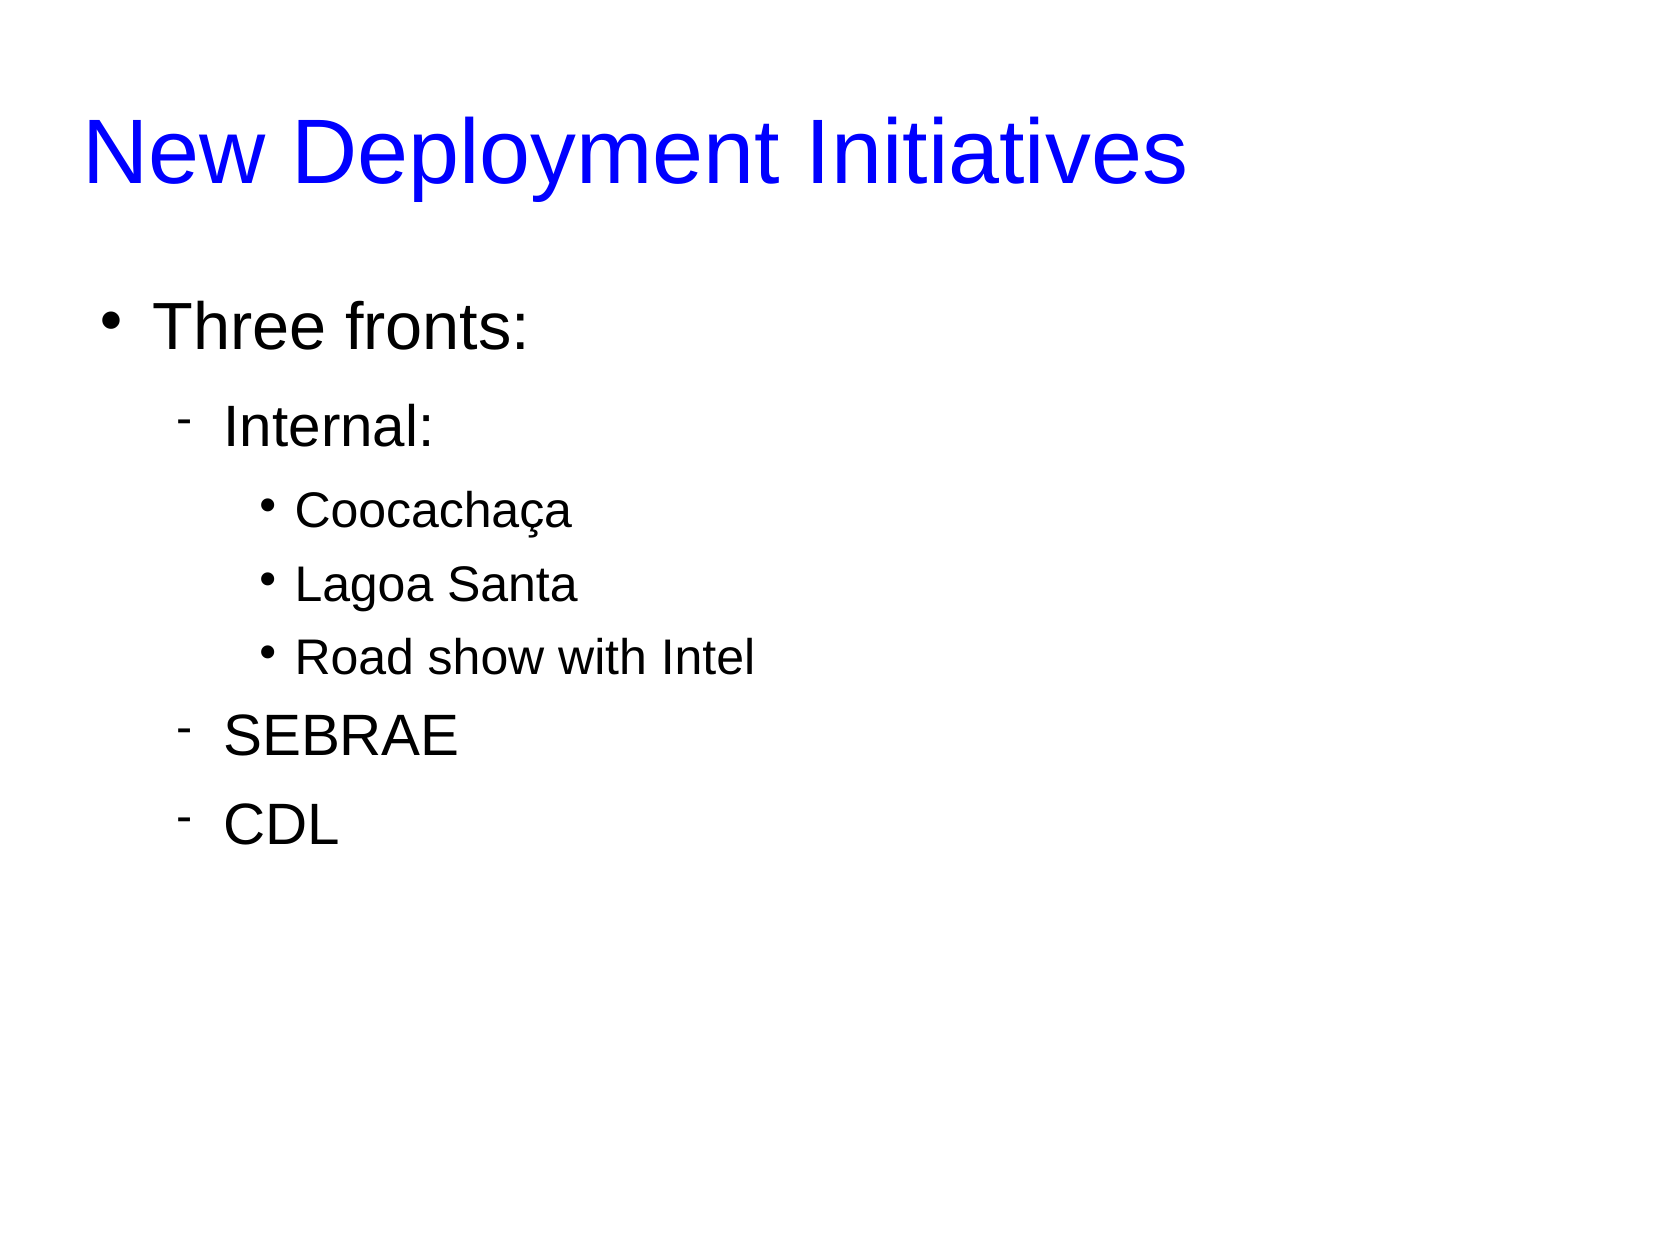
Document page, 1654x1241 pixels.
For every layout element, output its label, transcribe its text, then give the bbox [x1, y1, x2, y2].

list Three fronts: Internal: Coocachaça Lagoa Santa Road show with Intel SEBRAE CDL [82, 289, 1572, 995]
title New Deployment Initiatives [82, 49, 1572, 257]
